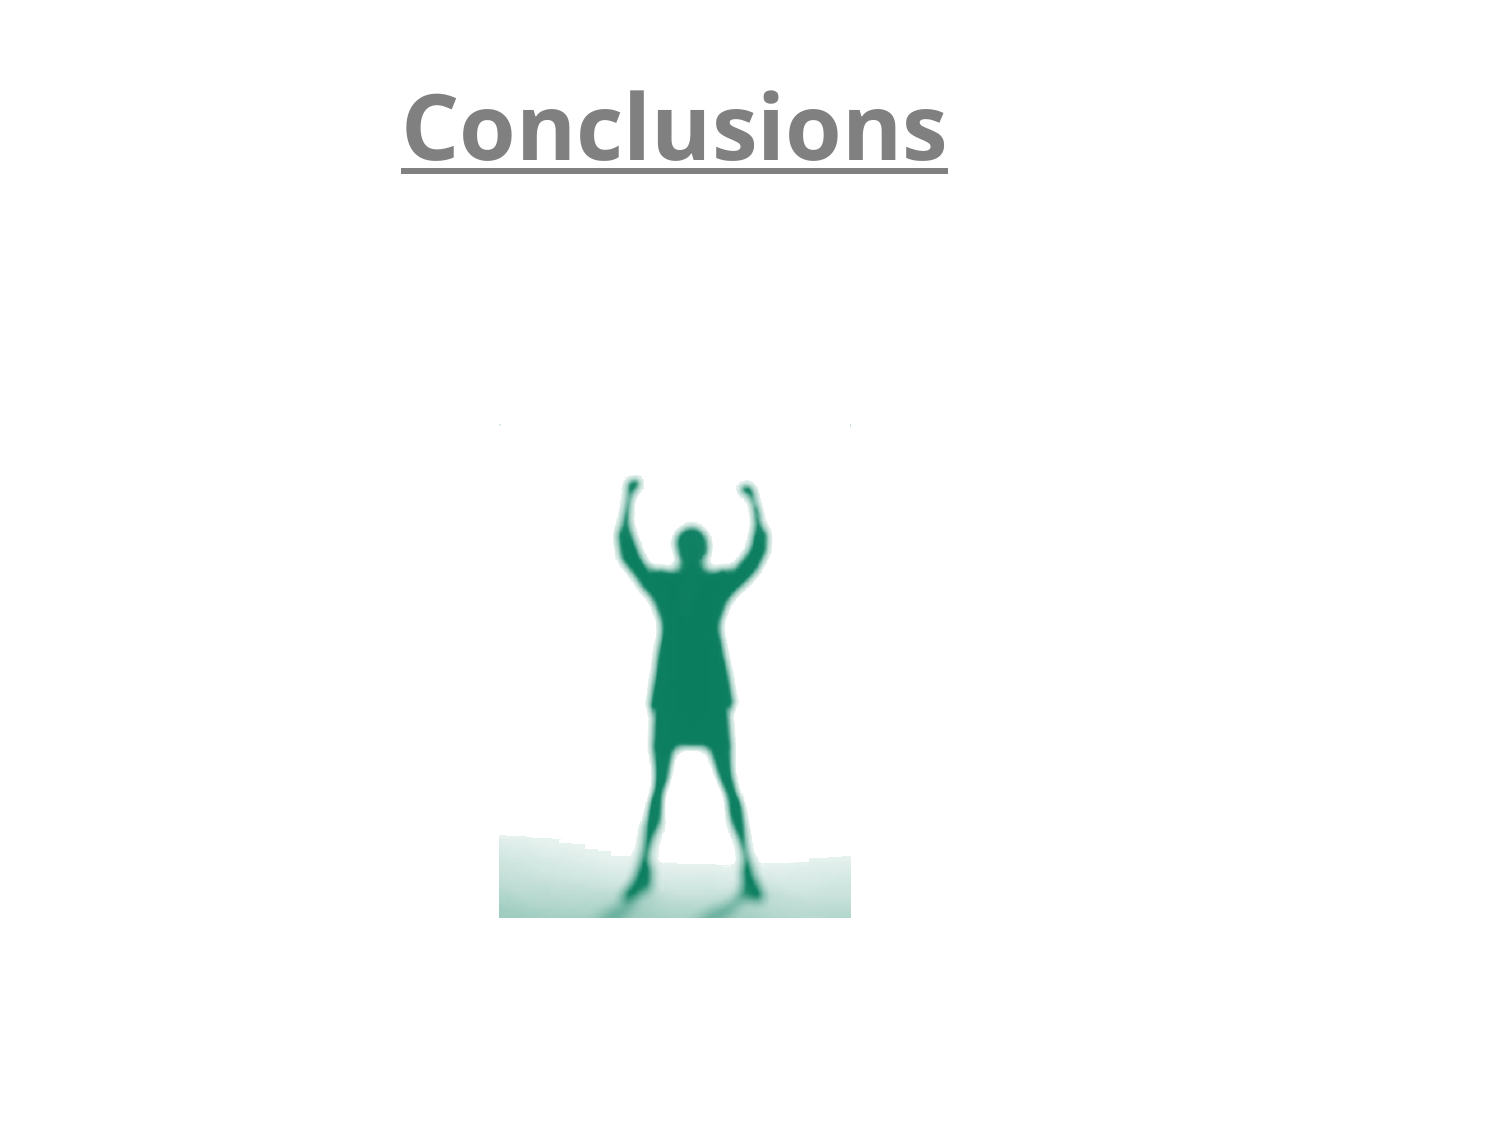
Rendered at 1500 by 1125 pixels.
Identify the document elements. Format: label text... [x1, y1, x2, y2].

picture [499, 424, 851, 918]
title Conclusions [0, 0, 1350, 343]
